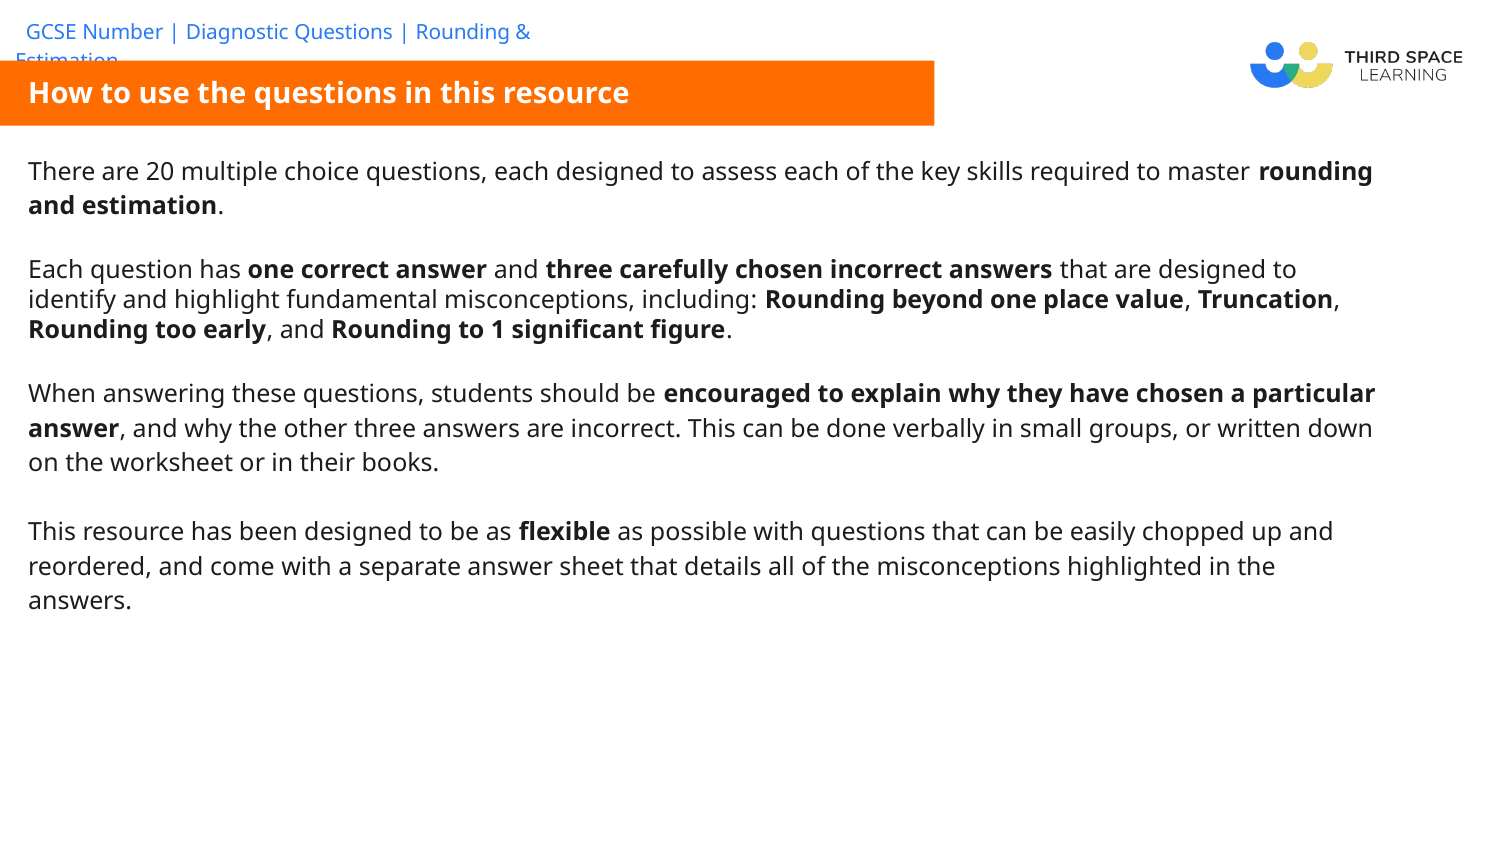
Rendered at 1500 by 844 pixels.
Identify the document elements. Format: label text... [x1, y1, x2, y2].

text_box There are 20 multiple choice questions, each designed to assess each of the key skills required to master rounding and estimation. Each question has one correct answer and three carefully chosen incorrect answers that are designed to identify and highlight fundamental misconceptions, including: Rounding beyond one place value, Truncation, Rounding too early, and Rounding to 1 significant figure. When answering these questions, students should be encouraged to explain why they have chosen a particular answer, and why the other three answers are incorrect. This can be done verbally in small groups, or written down on the worksheet or in their books. This resource has been designed to be as flexible as possible with questions that can be easily chopped up and reordered, and come with a separate answer sheet that details all of the misconceptions highlighted in the answers. [13, 164, 1403, 695]
text_box How to use the questions in this resource [13, 59, 658, 125]
picture [1250, 33, 1465, 99]
